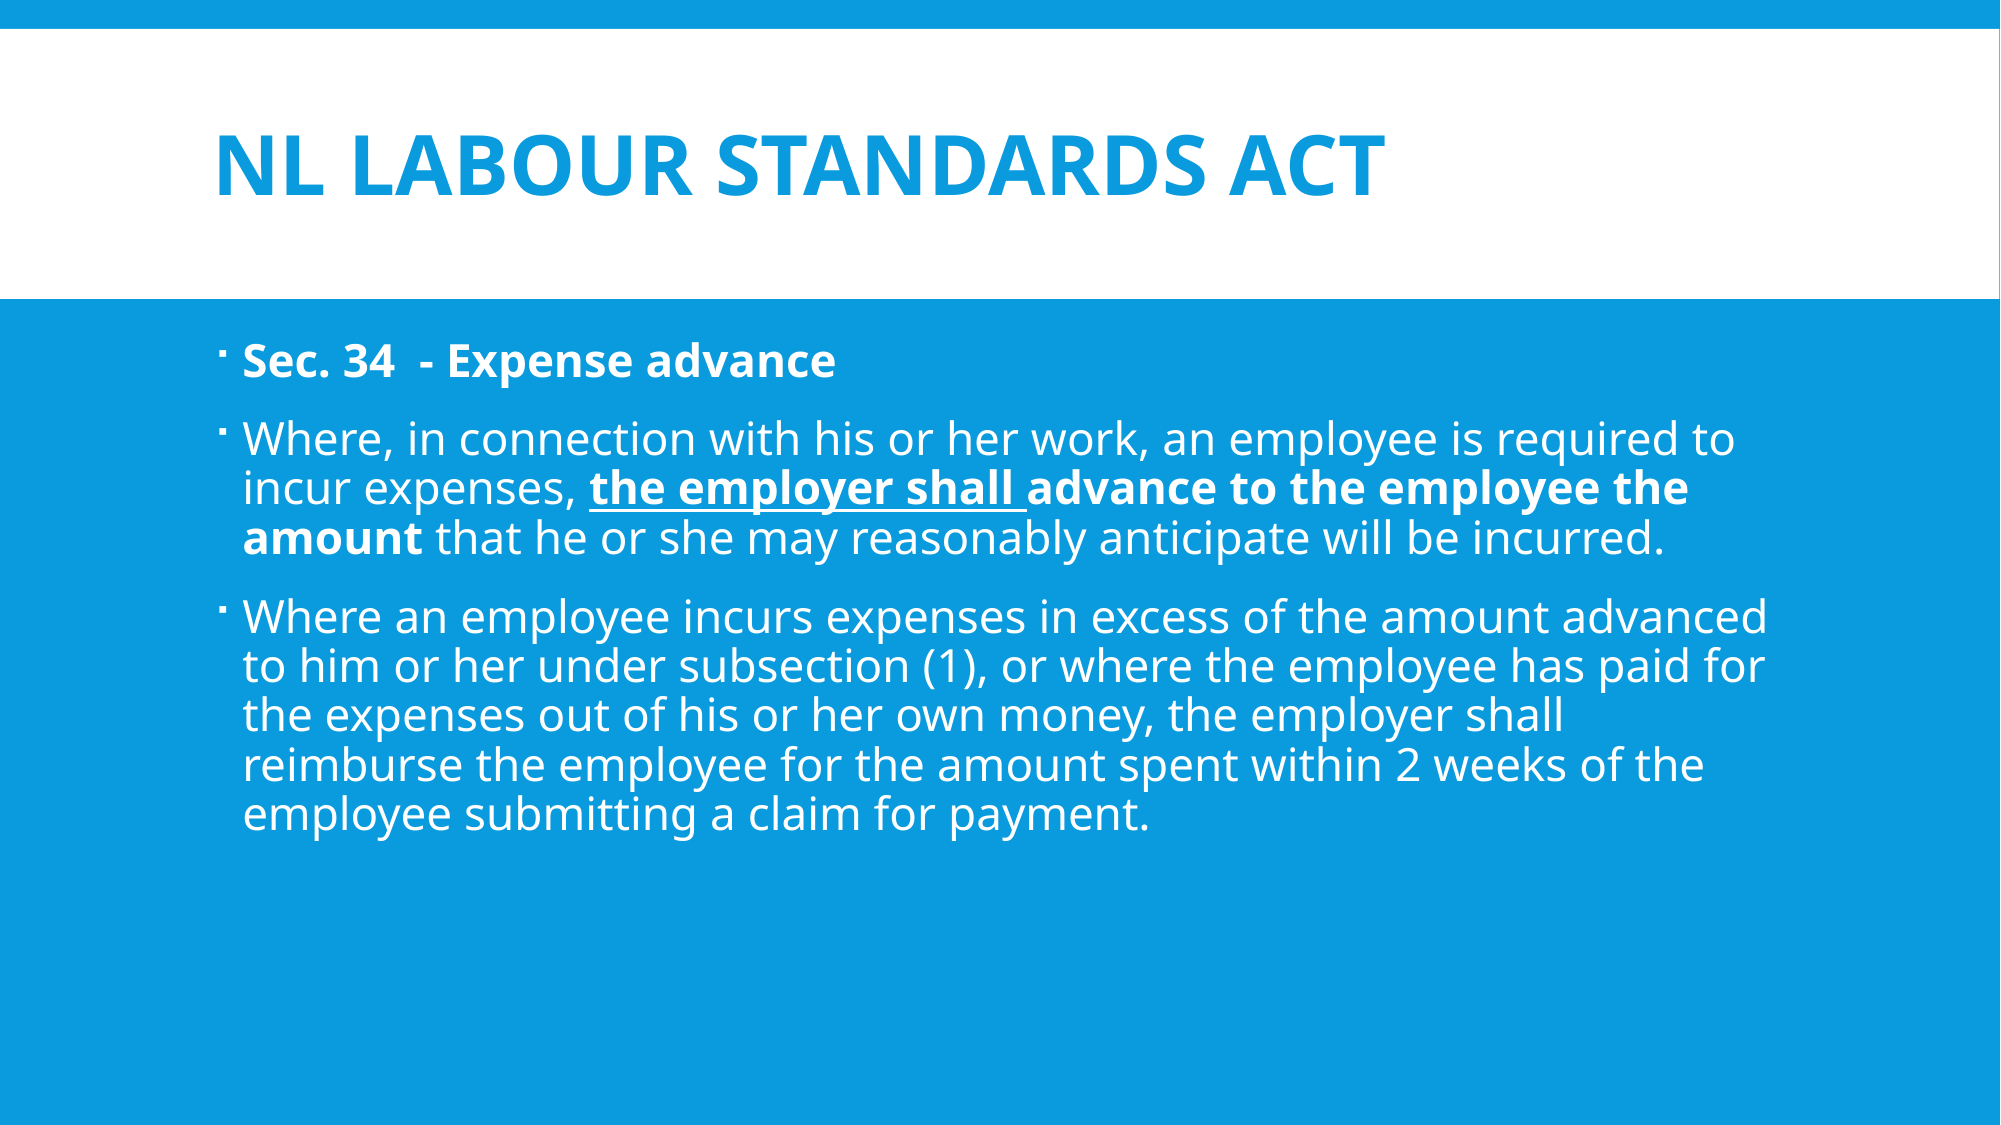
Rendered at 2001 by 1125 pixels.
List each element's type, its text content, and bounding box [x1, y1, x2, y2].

list Sec. 34 - Expense advance Where, in connection with his or her work, an employee is required to incur expenses, the employer shall advance to the employee the amount that he or she may reasonably anticipate will be incurred. Where an employee incurs expenses in excess of the amount advanced to him or her under subsection (1), or where the employee has paid for the expenses out of his or her own money, the employer shall reimburse the employee for the amount spent within 2 weeks of the employee submitting a claim for payment. [197, 329, 1803, 1020]
title NL Labour Standards Act [197, 46, 1803, 295]
